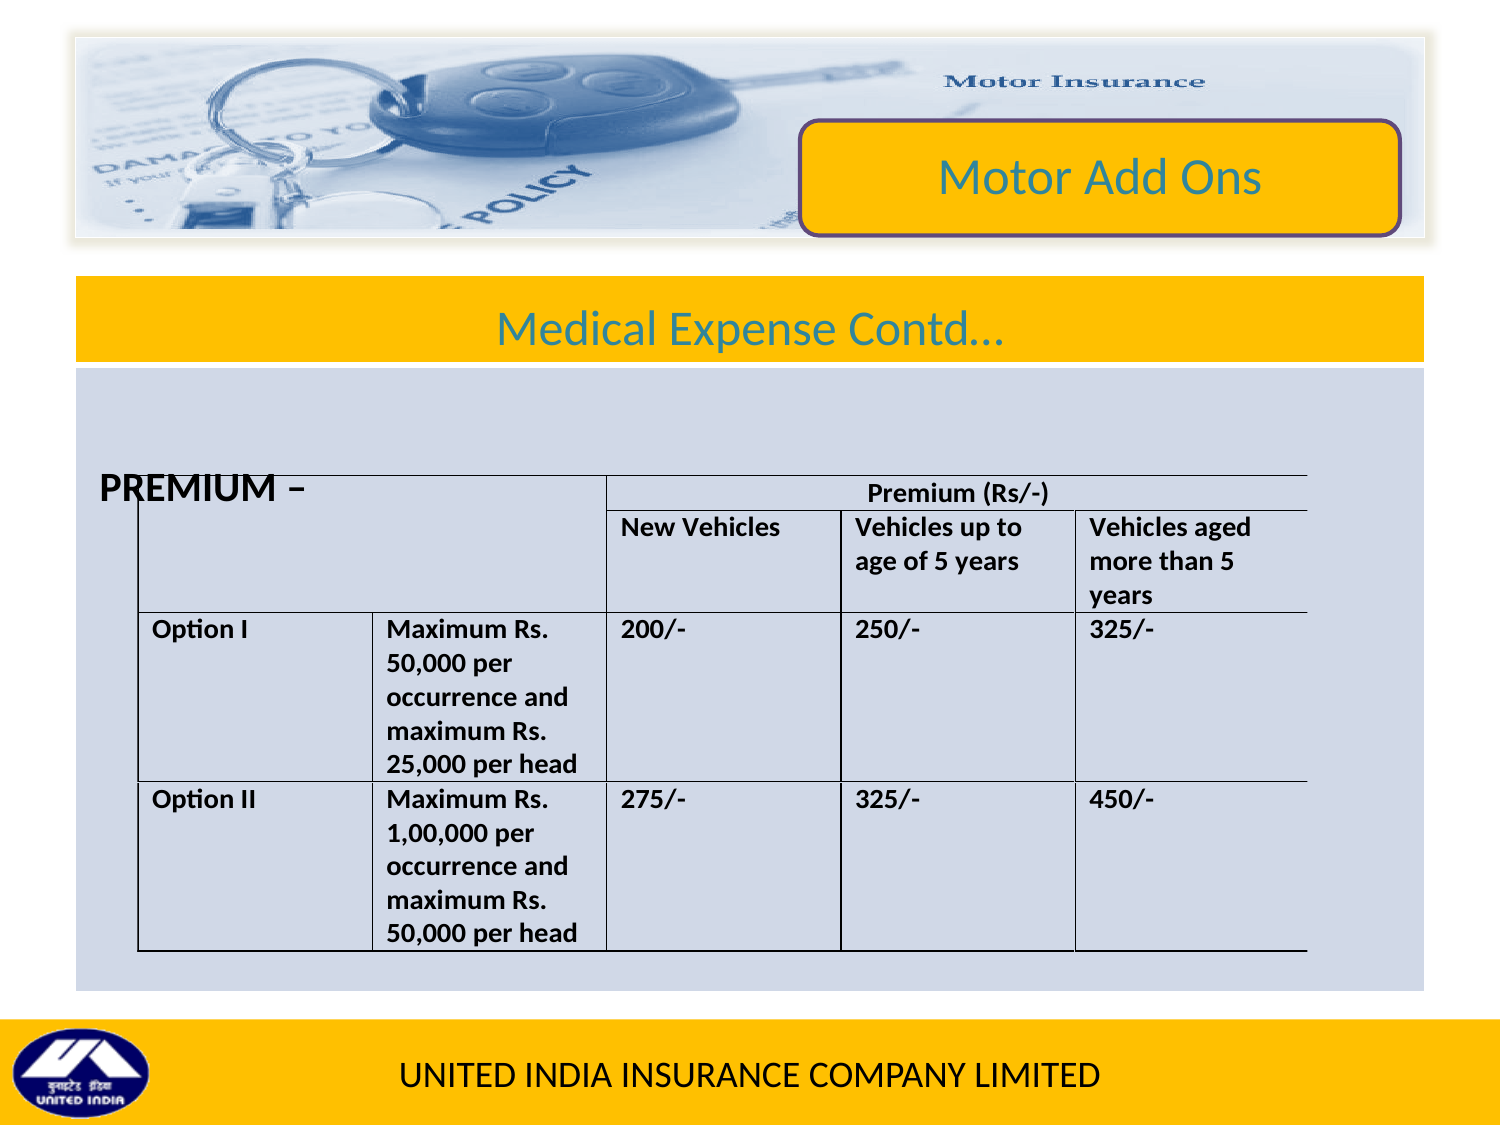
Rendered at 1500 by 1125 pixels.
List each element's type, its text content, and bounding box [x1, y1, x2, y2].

picture [11, 1027, 153, 1119]
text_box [799, 120, 1401, 236]
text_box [137, 474, 1308, 1008]
picture [74, 37, 1426, 238]
text_box UNITED INDIA INSURANCE COMPANY LIMITED [0, 1019, 1500, 1125]
table_cell PREMIUM – [76, 368, 1424, 991]
table_header Medical Expense Contd… [76, 276, 1424, 362]
